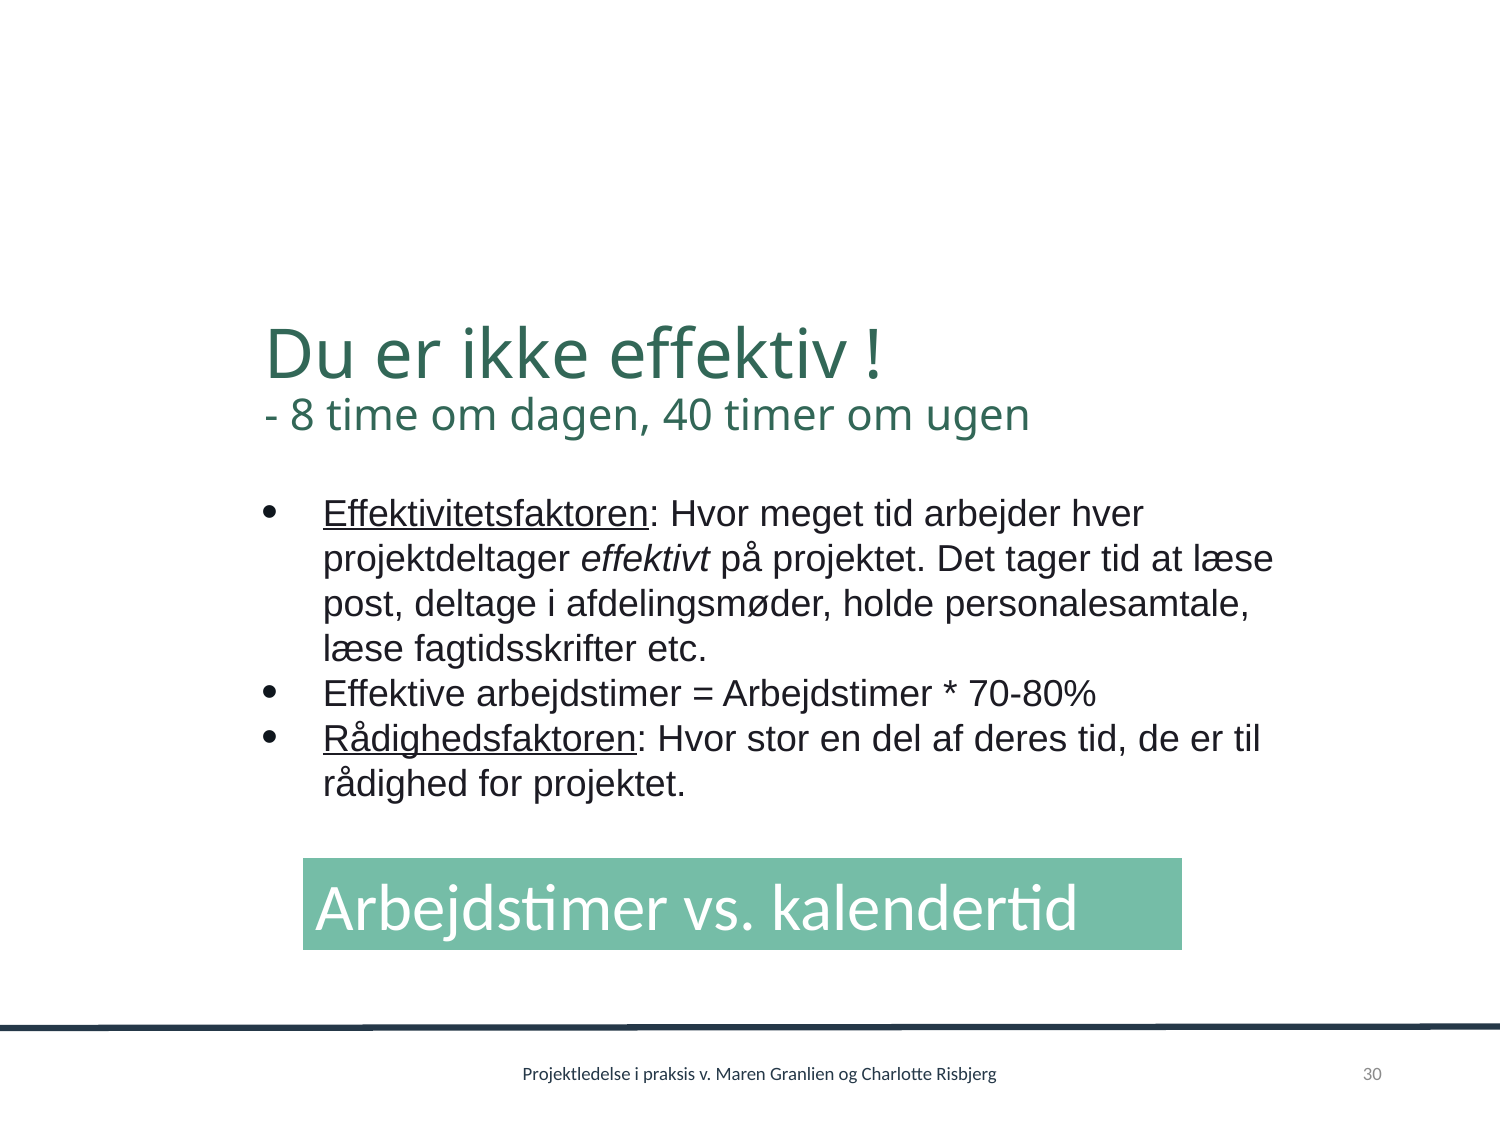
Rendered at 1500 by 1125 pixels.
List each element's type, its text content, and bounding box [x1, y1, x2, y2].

text_box Effektivitetsfaktoren: Hvor meget tid arbejder hver projektdeltager effektivt på projektet. Det tager tid at læse post, deltage i afdelingsmøder, holde personalesamtale, læse fagtidsskrifter etc. Effektive arbejdstimer = Arbejdstimer * 70-80% Rådighedsfaktoren: Hvor stor en del af deres tid, de er til rådighed for projektet. [249, 482, 1286, 872]
text_box Arbejdstimer vs. kalendertid [300, 855, 1185, 953]
footer Projektledelse i praksis v. Maren Granlien og Charlotte Risbjerg [265, 1042, 1254, 1103]
title Du er ikke effektiv ! - 8 time om dagen, 40 timer om ugen [253, 309, 1289, 450]
slide_number 30 [1281, 1042, 1397, 1103]
